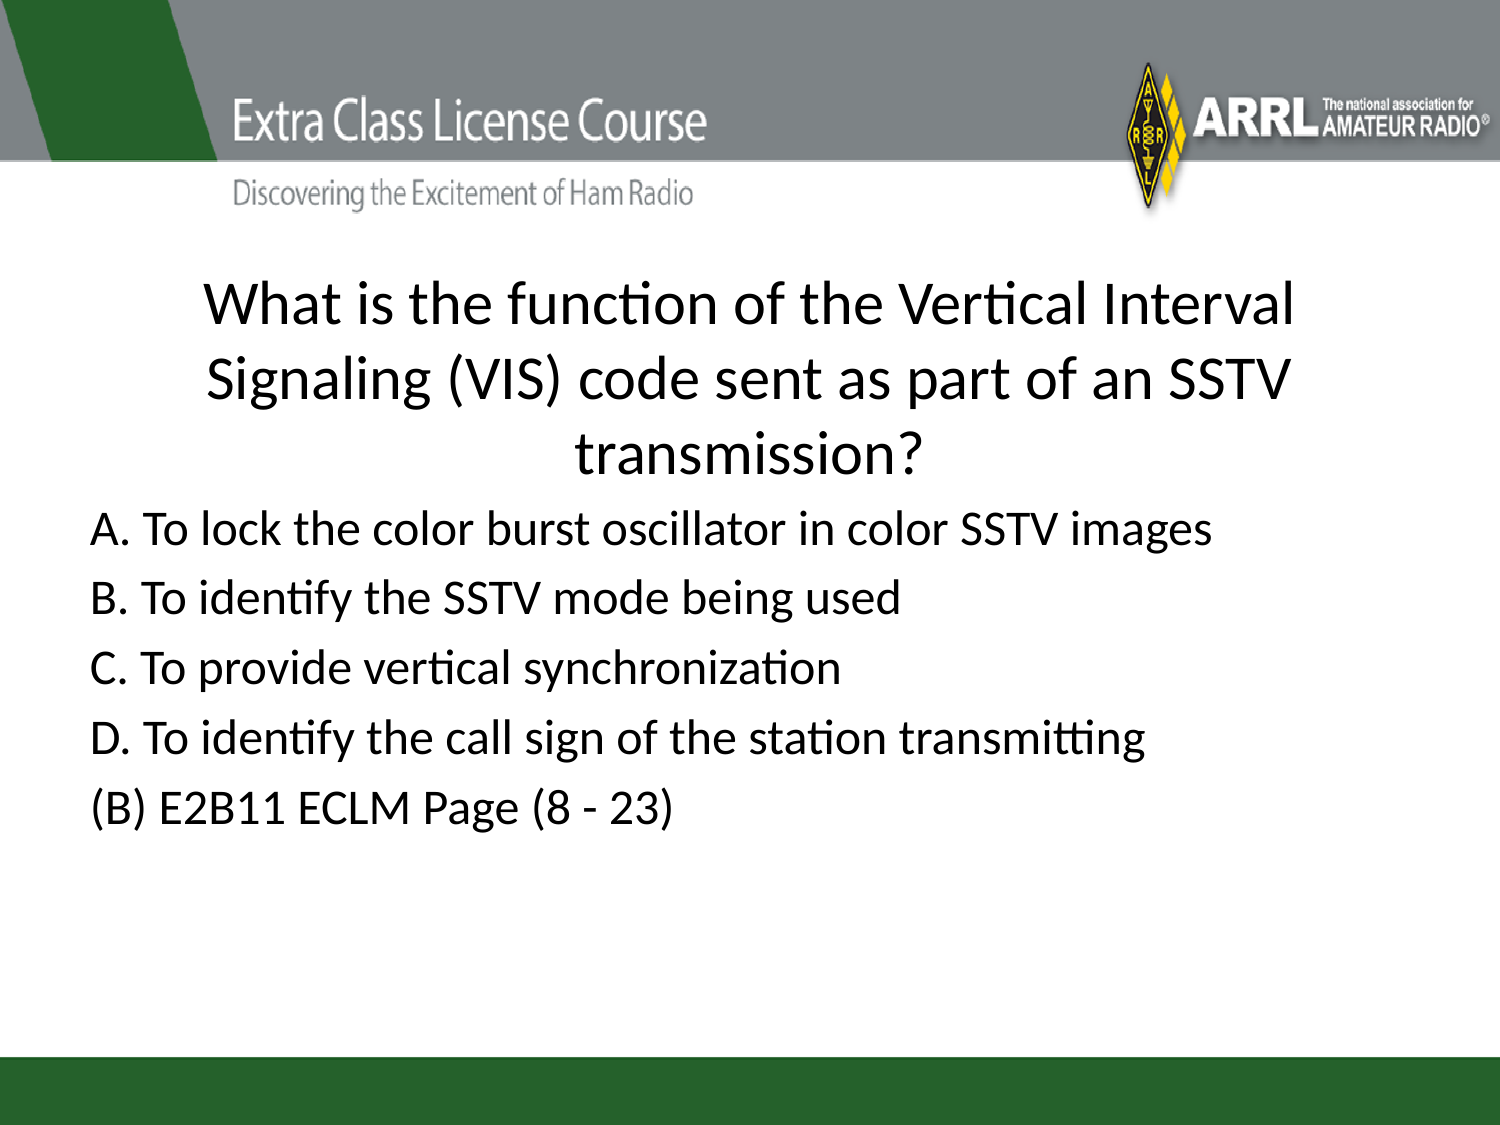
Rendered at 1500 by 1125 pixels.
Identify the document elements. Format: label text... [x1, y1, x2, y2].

title What is the function of the Vertical Interval Signaling (VIS) code sent as part of an SSTV transmission? [75, 254, 1425, 435]
picture [0, 0, 1500, 1125]
list A. To lock the color burst oscillator in color SSTV images B. To identify the SSTV mode being used C. To provide vertical synchronization D. To identify the call sign of the station transmitting (B) E2B11 ECLM Page (8 - 23) [75, 487, 1425, 1005]
